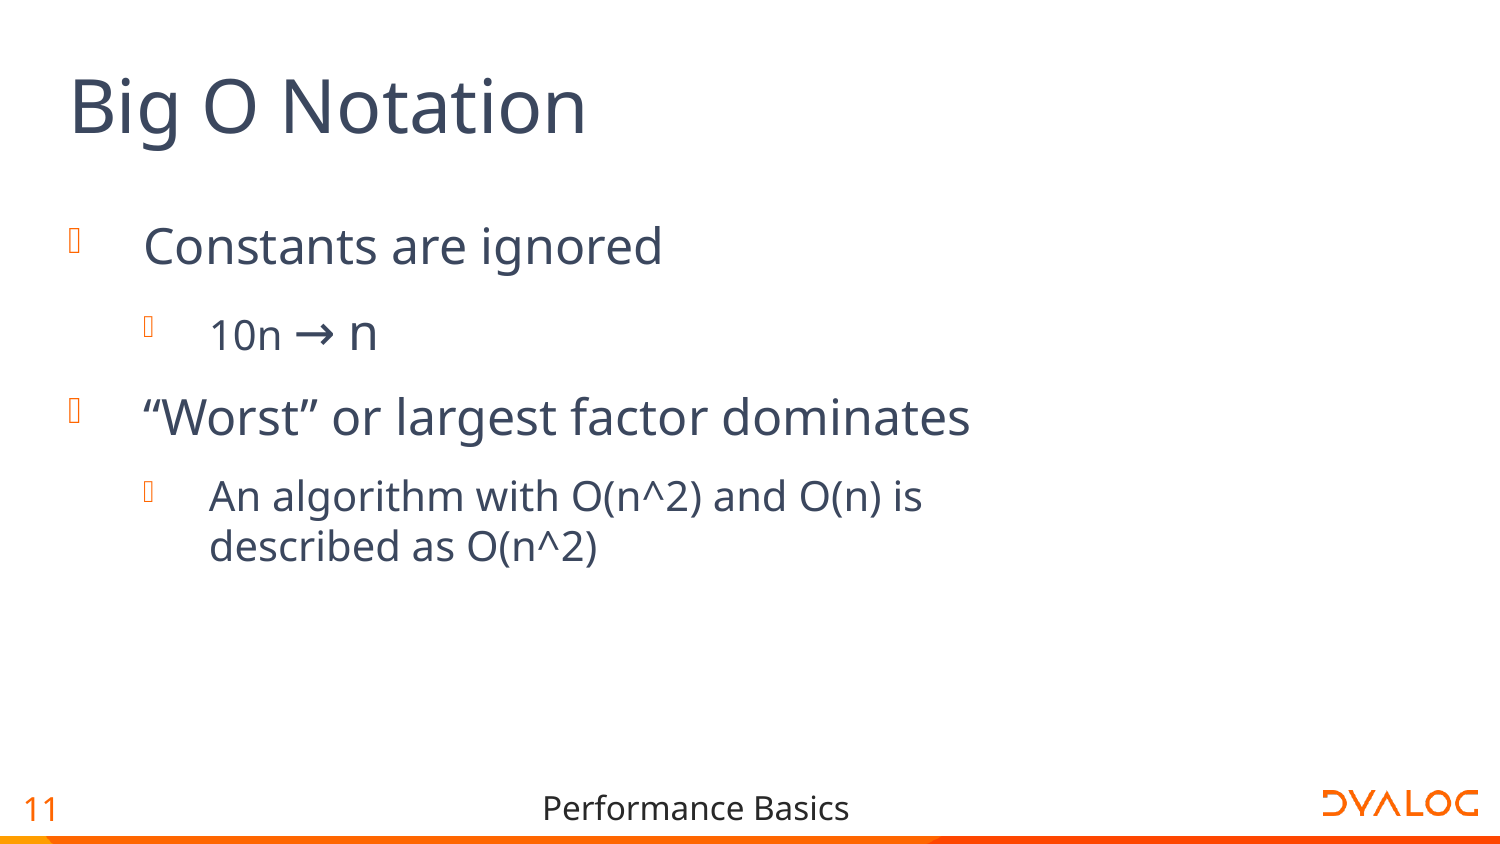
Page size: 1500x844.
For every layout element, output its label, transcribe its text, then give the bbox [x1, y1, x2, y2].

list Constants are ignored 10n → n “Worst” or largest factor dominates An algorithm with O(n^2) and O(n) is described as O(n^2) [53, 207, 1053, 740]
title Big O Notation [53, 43, 1121, 157]
picture [1323, 790, 1478, 816]
picture [0, 836, 1500, 844]
